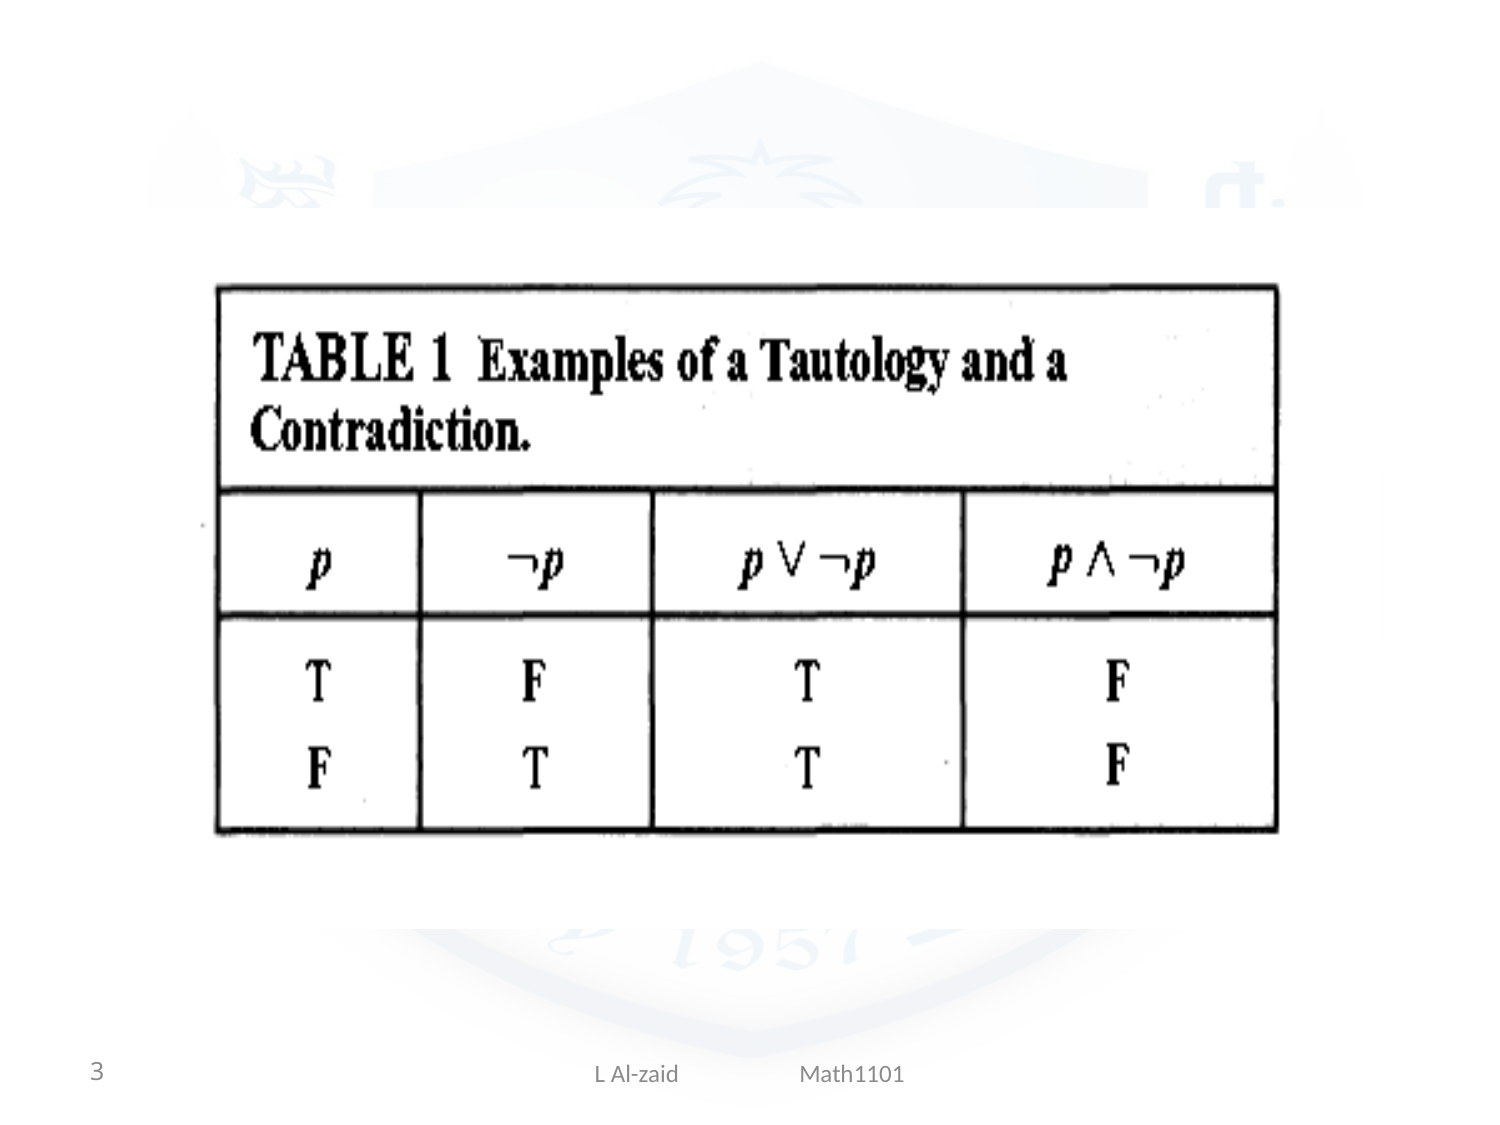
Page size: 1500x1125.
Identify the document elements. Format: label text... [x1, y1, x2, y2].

footer L Al-zaid Math1101 [512, 1042, 988, 1103]
slide_number 3 [75, 1042, 425, 1103]
picture [111, 207, 1382, 929]
